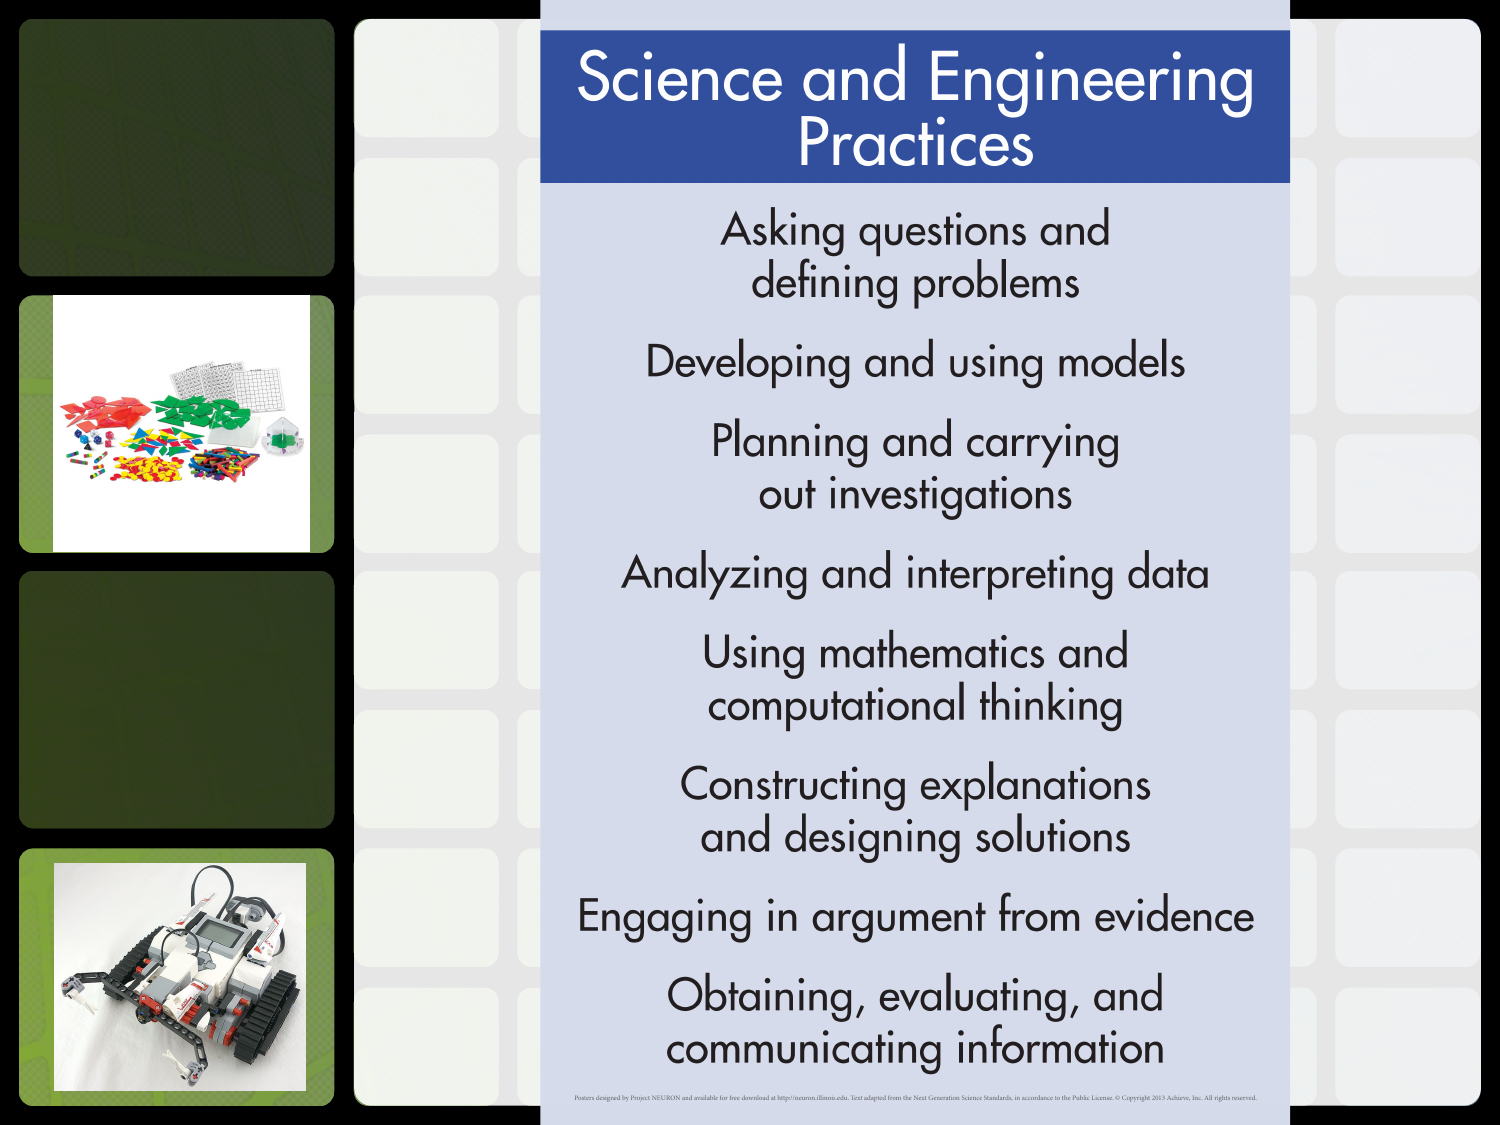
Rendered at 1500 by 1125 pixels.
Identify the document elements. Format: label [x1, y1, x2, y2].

picture [19, 295, 334, 553]
picture [539, 0, 1291, 1125]
picture [19, 19, 334, 276]
picture [19, 849, 334, 1106]
picture [19, 571, 334, 828]
